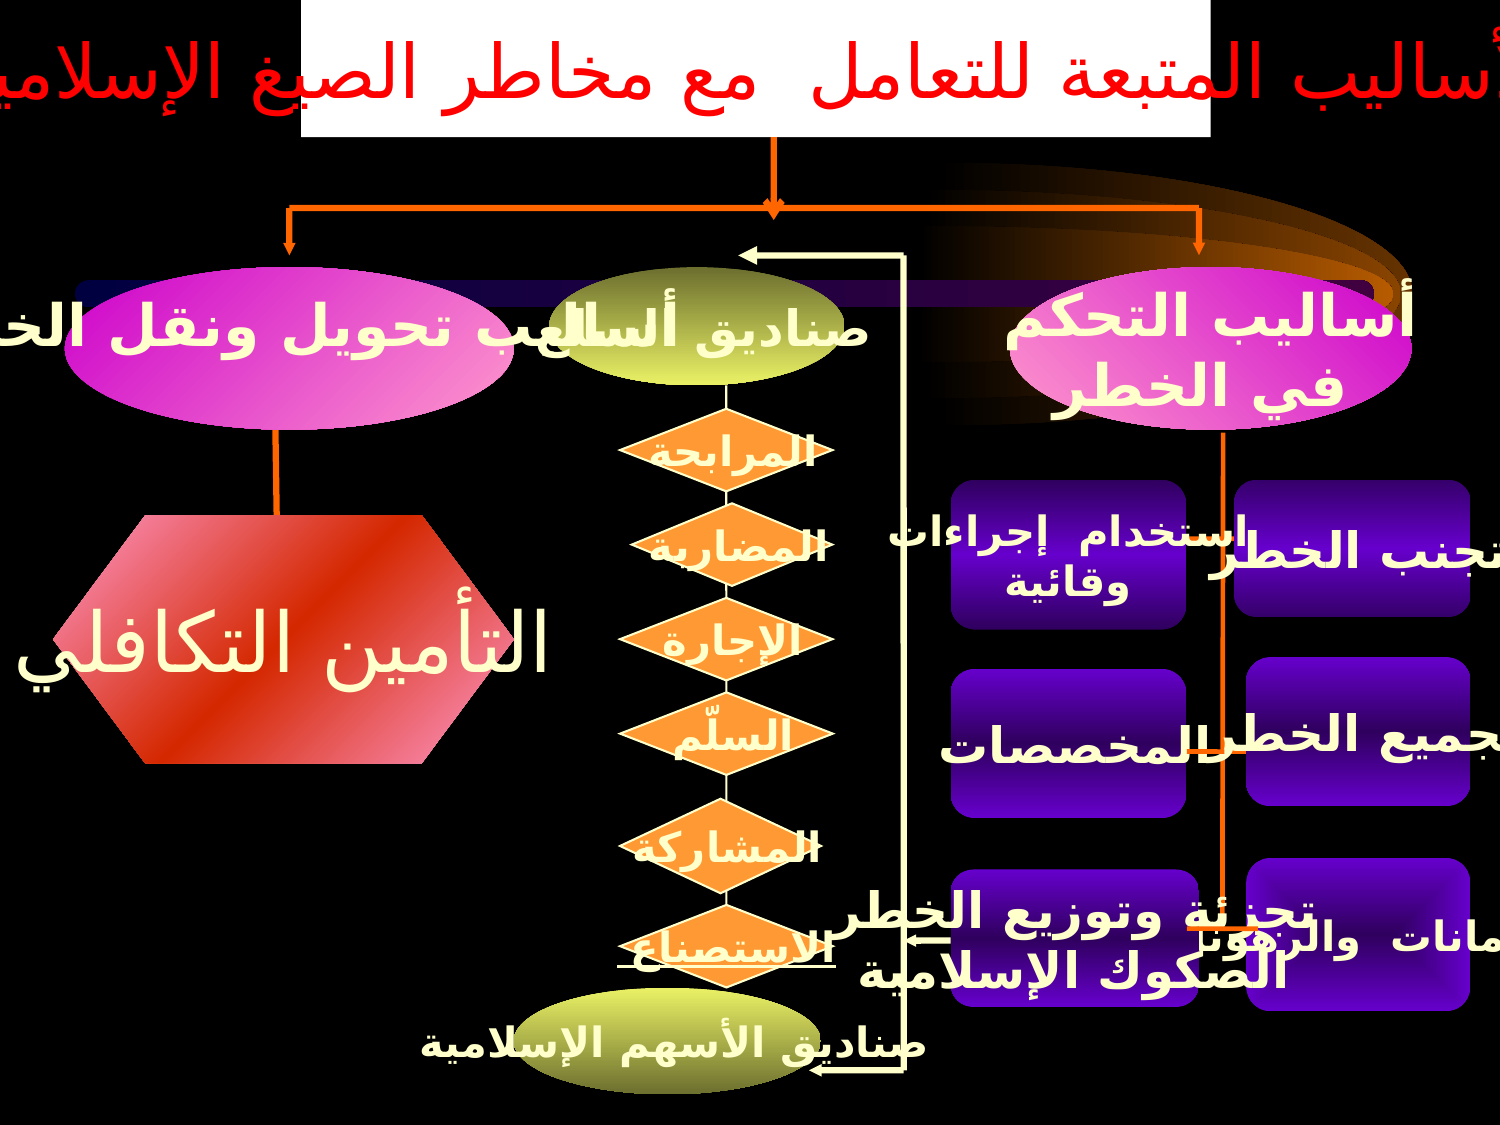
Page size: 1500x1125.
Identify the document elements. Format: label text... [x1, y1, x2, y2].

text_box الإجارة [620, 597, 833, 681]
text_box [904, 936, 951, 945]
text_box [738, 249, 904, 262]
text_box أساليب التحكم في الخطر [1009, 267, 1412, 430]
text_box التأمين التكافلي [53, 515, 514, 764]
text_box المشاركة [620, 798, 822, 894]
text_box الأساليب المتبعة للتعامل مع مخاطر الصيغ الإسلامية [301, 0, 1211, 138]
text_box [1194, 208, 1204, 256]
text_box [285, 208, 294, 256]
text_box المضاربة [631, 503, 833, 586]
text_box استخدام إجراءات وقائية [950, 479, 1187, 630]
text_box صناديق الأسهم الإسلامية [513, 987, 821, 1095]
text_box [809, 1066, 904, 1075]
text_box الضمانات والرهونات [1246, 857, 1471, 1012]
text_box تجميع الخطر [1246, 657, 1471, 807]
text_box الاستصناع [620, 904, 833, 988]
text_box صناديق السلع [549, 267, 845, 386]
text_box تجزئة وتوزيع الخطر الصكوك الإسلامية [950, 869, 1199, 1007]
text_box تجنب الخطر [1234, 479, 1471, 618]
text_box السلّم [620, 692, 833, 775]
text_box المخصصات [950, 668, 1187, 819]
text_box أساليب تحويل ونقل الخطر [64, 267, 514, 430]
text_box المرابحة [620, 408, 833, 492]
